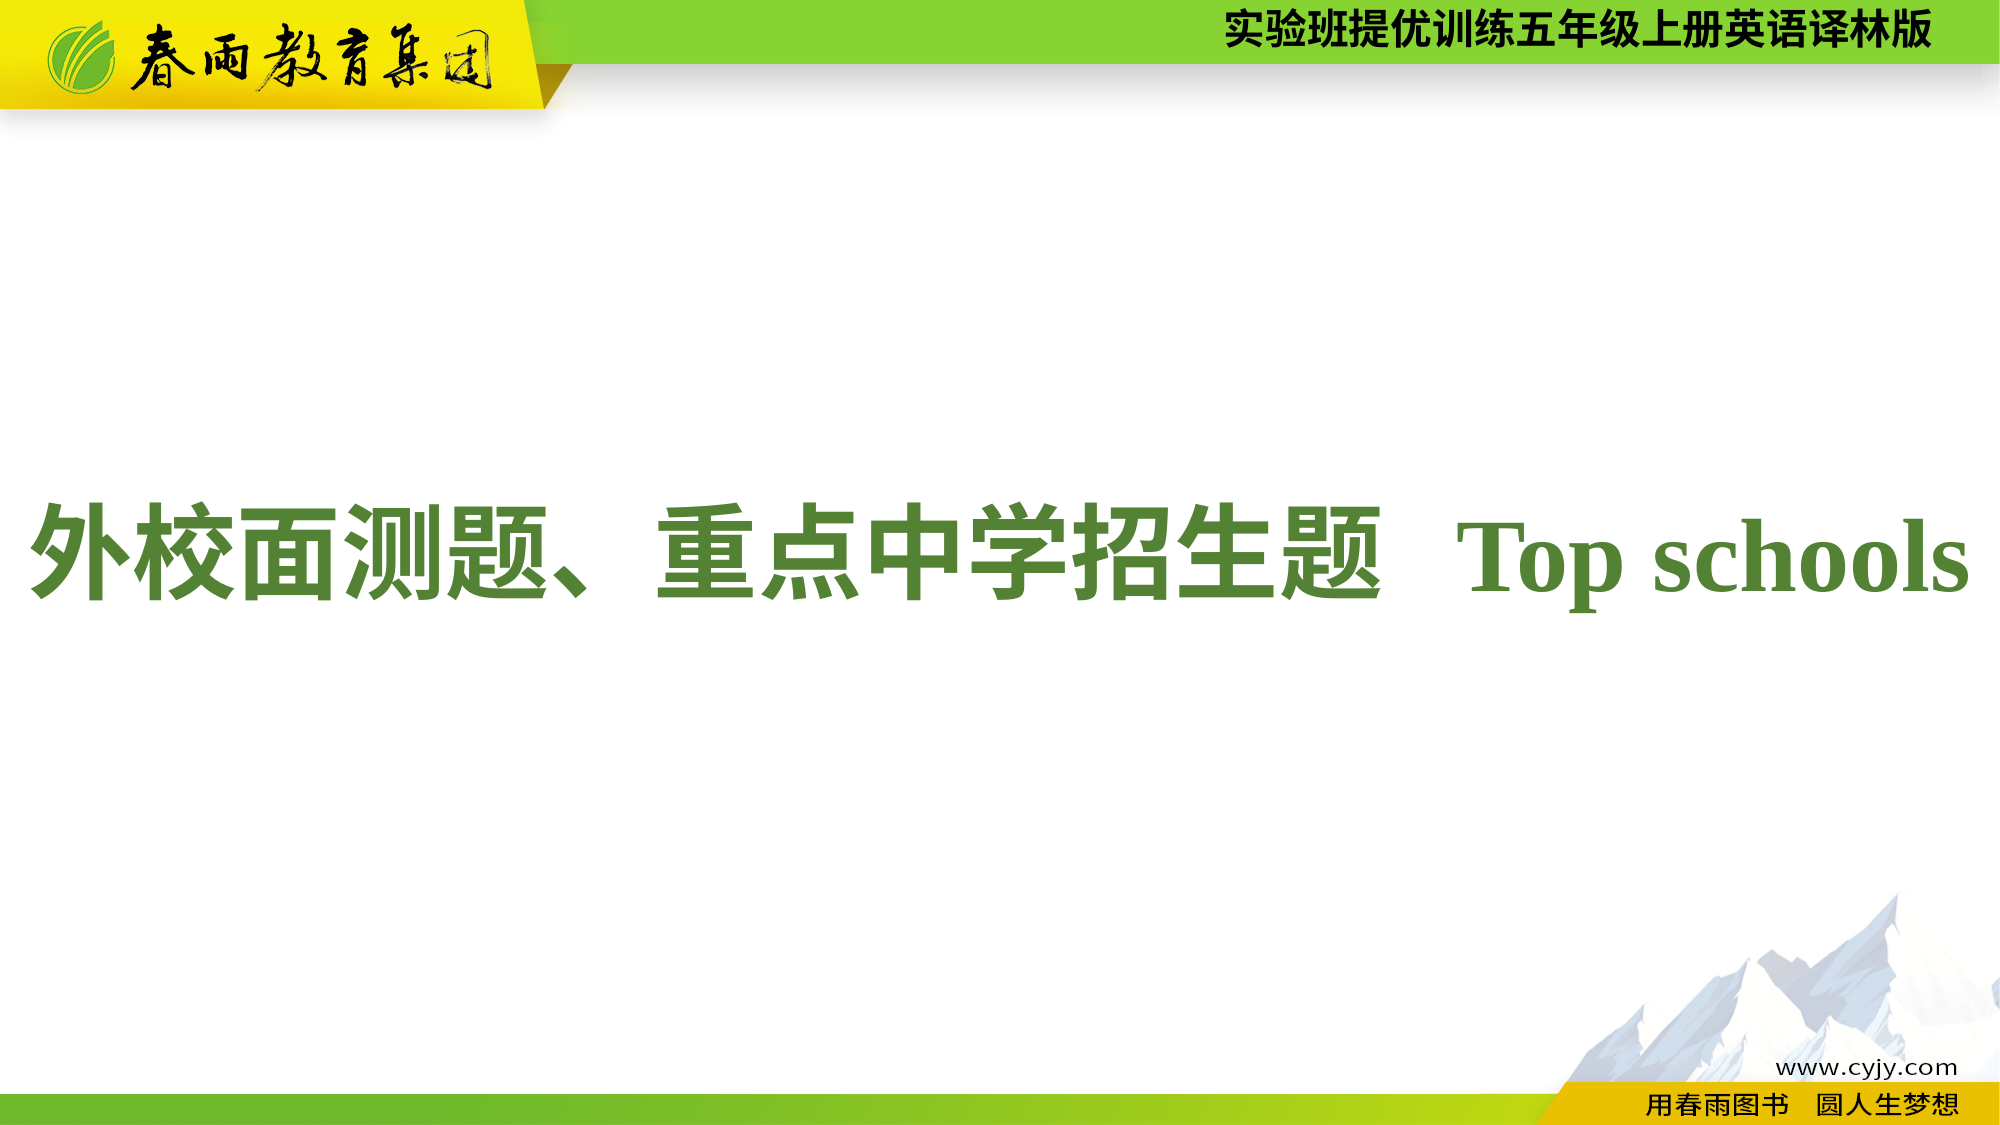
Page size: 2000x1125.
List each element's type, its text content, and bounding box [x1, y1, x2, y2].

picture [0, 0, 2000, 417]
text_box 外校面测题、重点中学招生题 Top schools [0, 417, 2000, 620]
picture [0, 620, 2000, 1125]
